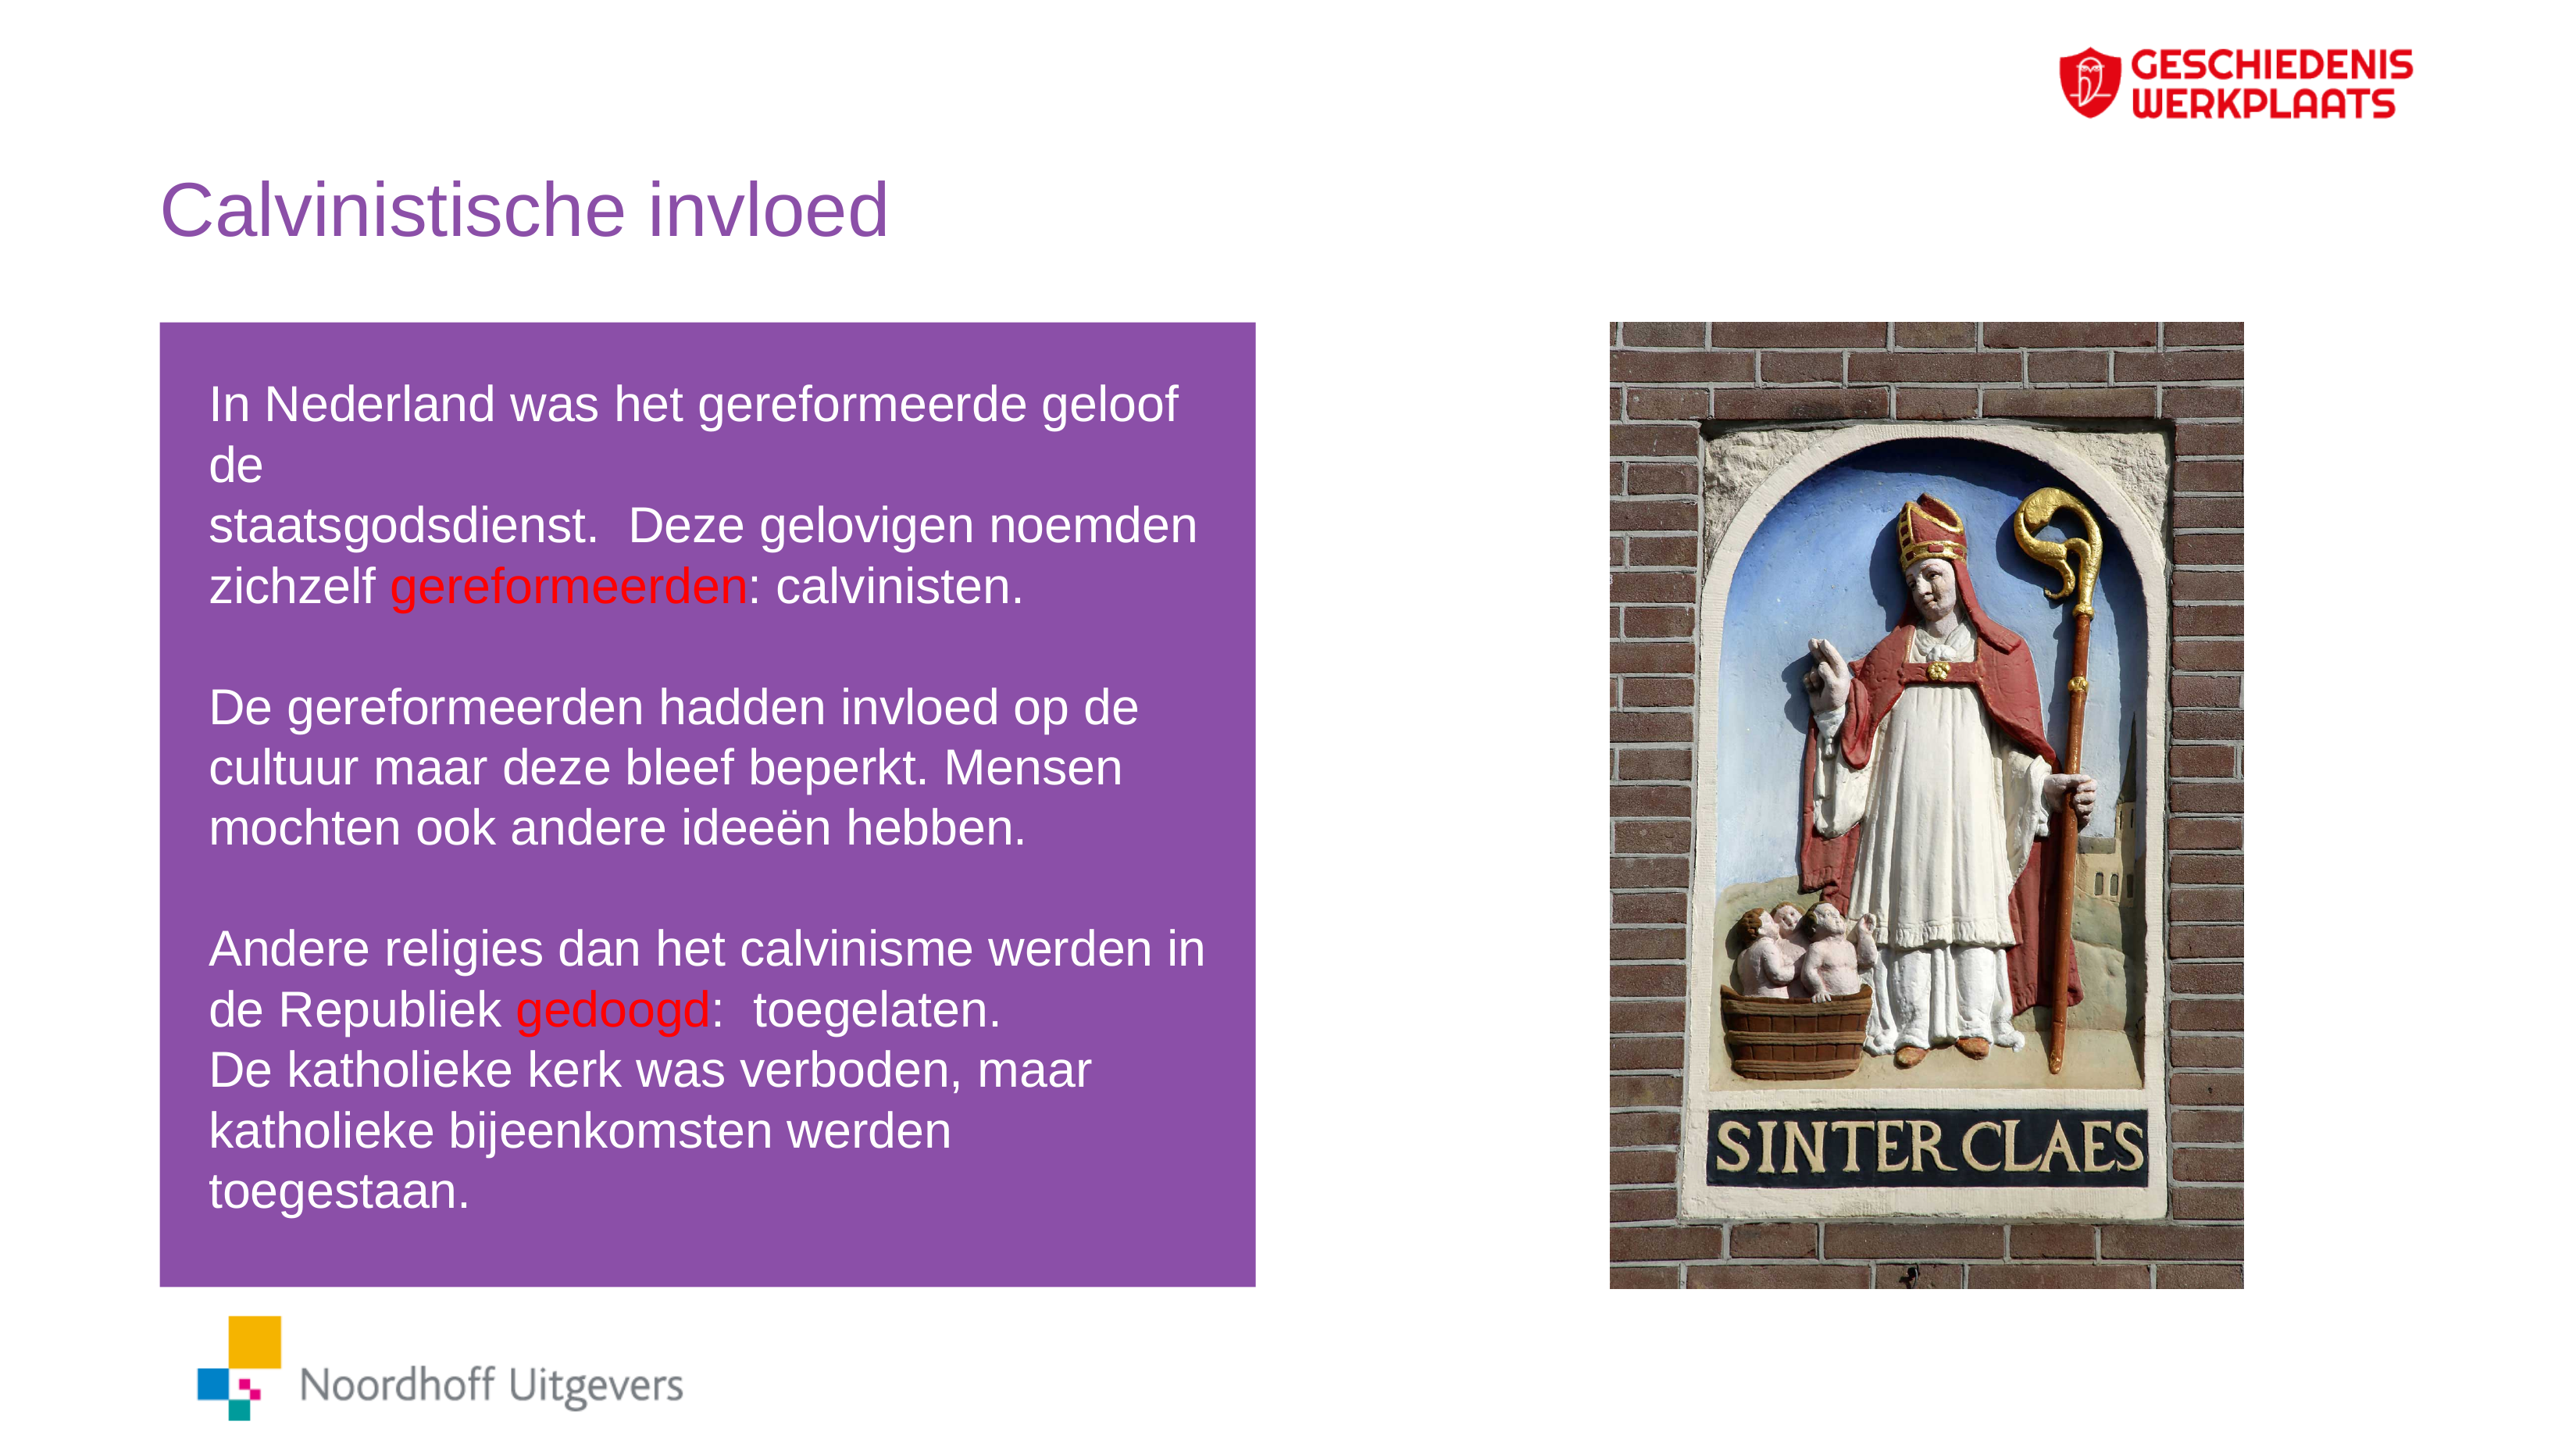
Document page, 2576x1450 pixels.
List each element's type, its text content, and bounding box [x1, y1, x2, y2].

picture [1610, 0, 2576, 161]
picture [159, 1288, 802, 1449]
picture [1610, 322, 2244, 1289]
list In Nederland was het gereformeerde geloof de staatsgodsdienst. Deze gelovigen noemden zichzelf gereformeerden: calvinisten. De gereformeerden hadden invloed op de cultuur maar deze bleef beperkt. Mensen mochten ook andere ideeën hebben. Andere religies dan het calvinisme werden in de Republiek gedoogd: toegelaten. De katholieke kerk was verboden, maar katholieke bijeenkomsten werden toegestaan. [159, 322, 1256, 1288]
title Calvinistische invloed [159, 159, 2416, 266]
